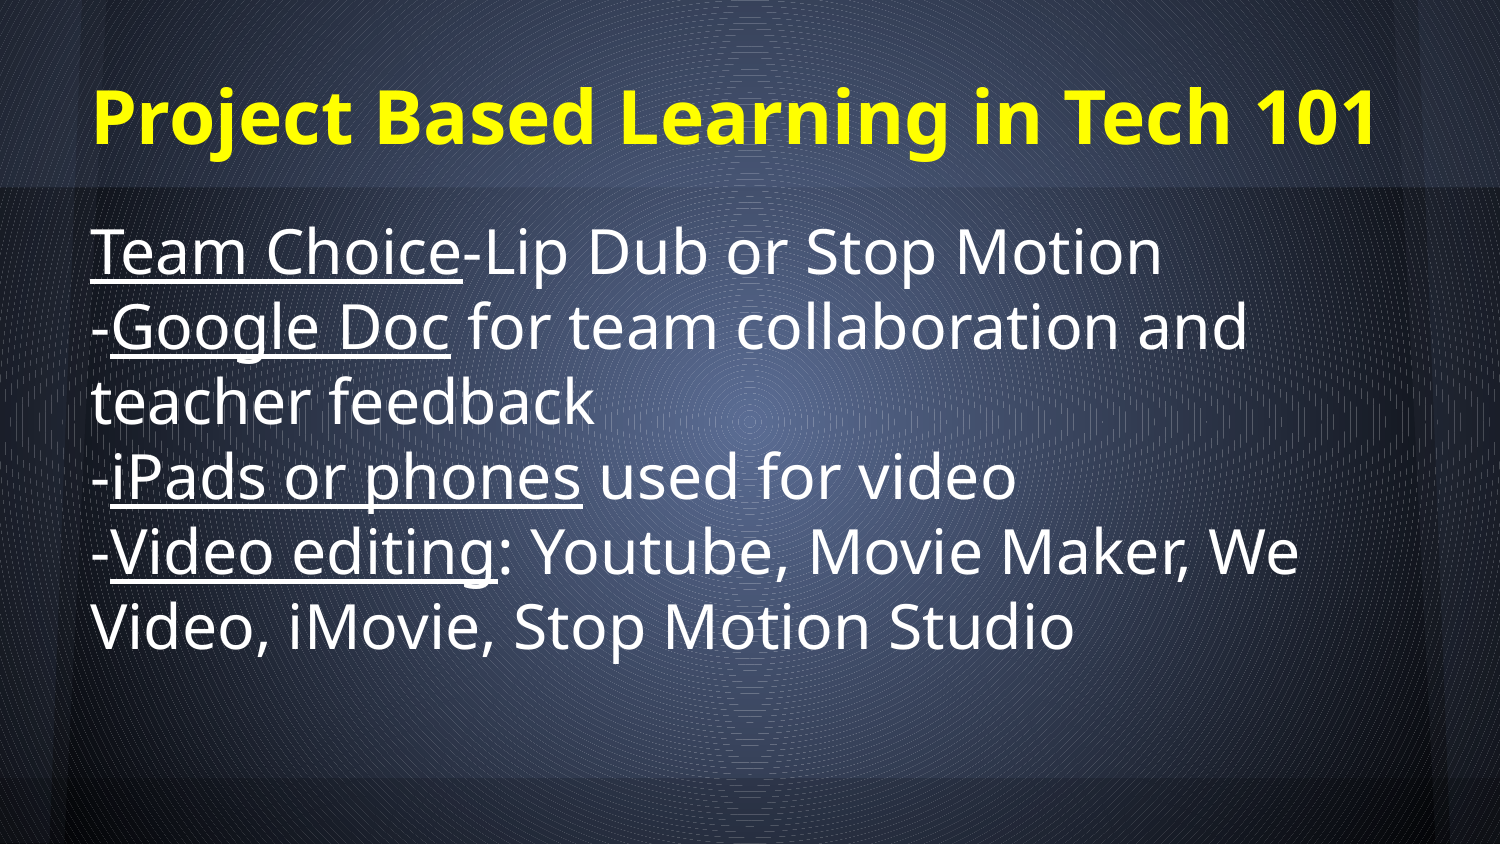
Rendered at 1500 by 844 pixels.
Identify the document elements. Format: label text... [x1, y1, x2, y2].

title Project Based Learning in Tech 101 [75, 33, 1425, 175]
list Team Choice-Lip Dub or Stop Motion -Google Doc for team collaboration and teacher feedback -iPads or phones used for video -Video editing: Youtube, Movie Maker, We Video, iMovie, Stop Motion Studio [75, 196, 1425, 808]
